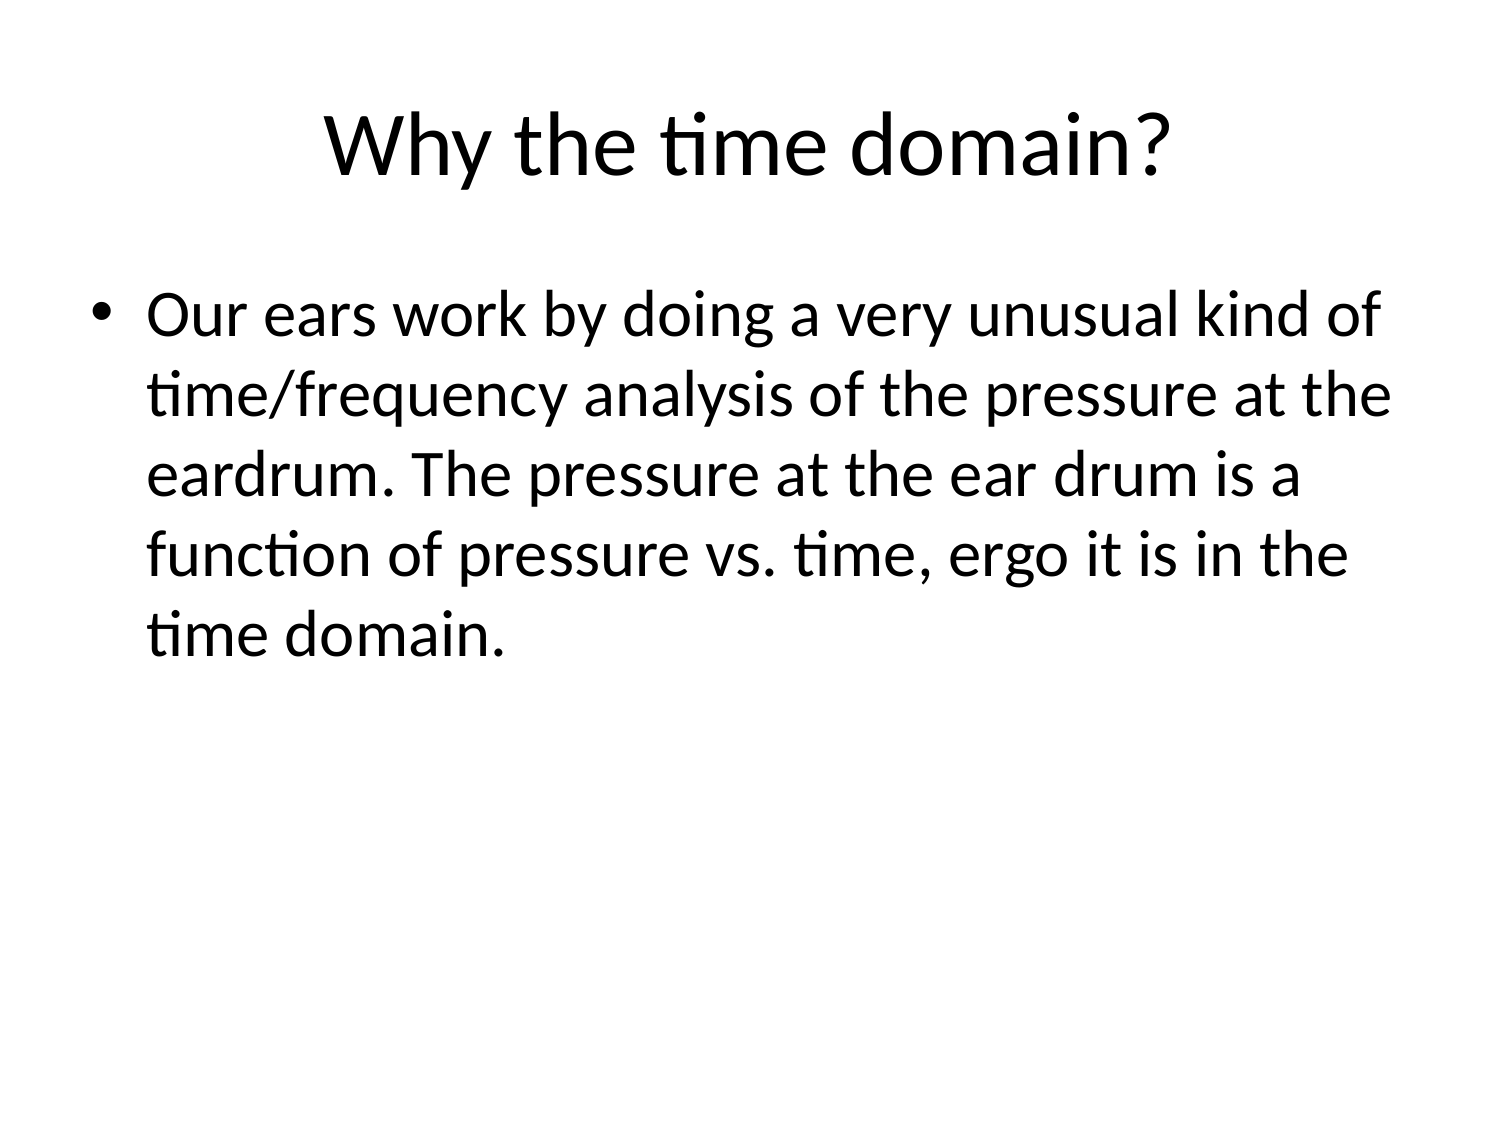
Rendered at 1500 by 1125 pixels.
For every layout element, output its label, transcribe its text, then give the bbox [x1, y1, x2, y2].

title Why the time domain? [75, 45, 1425, 233]
list Our ears work by doing a very unusual kind of time/frequency analysis of the pressure at the eardrum. The pressure at the ear drum is a function of pressure vs. time, ergo it is in the time domain. [75, 262, 1425, 1005]
